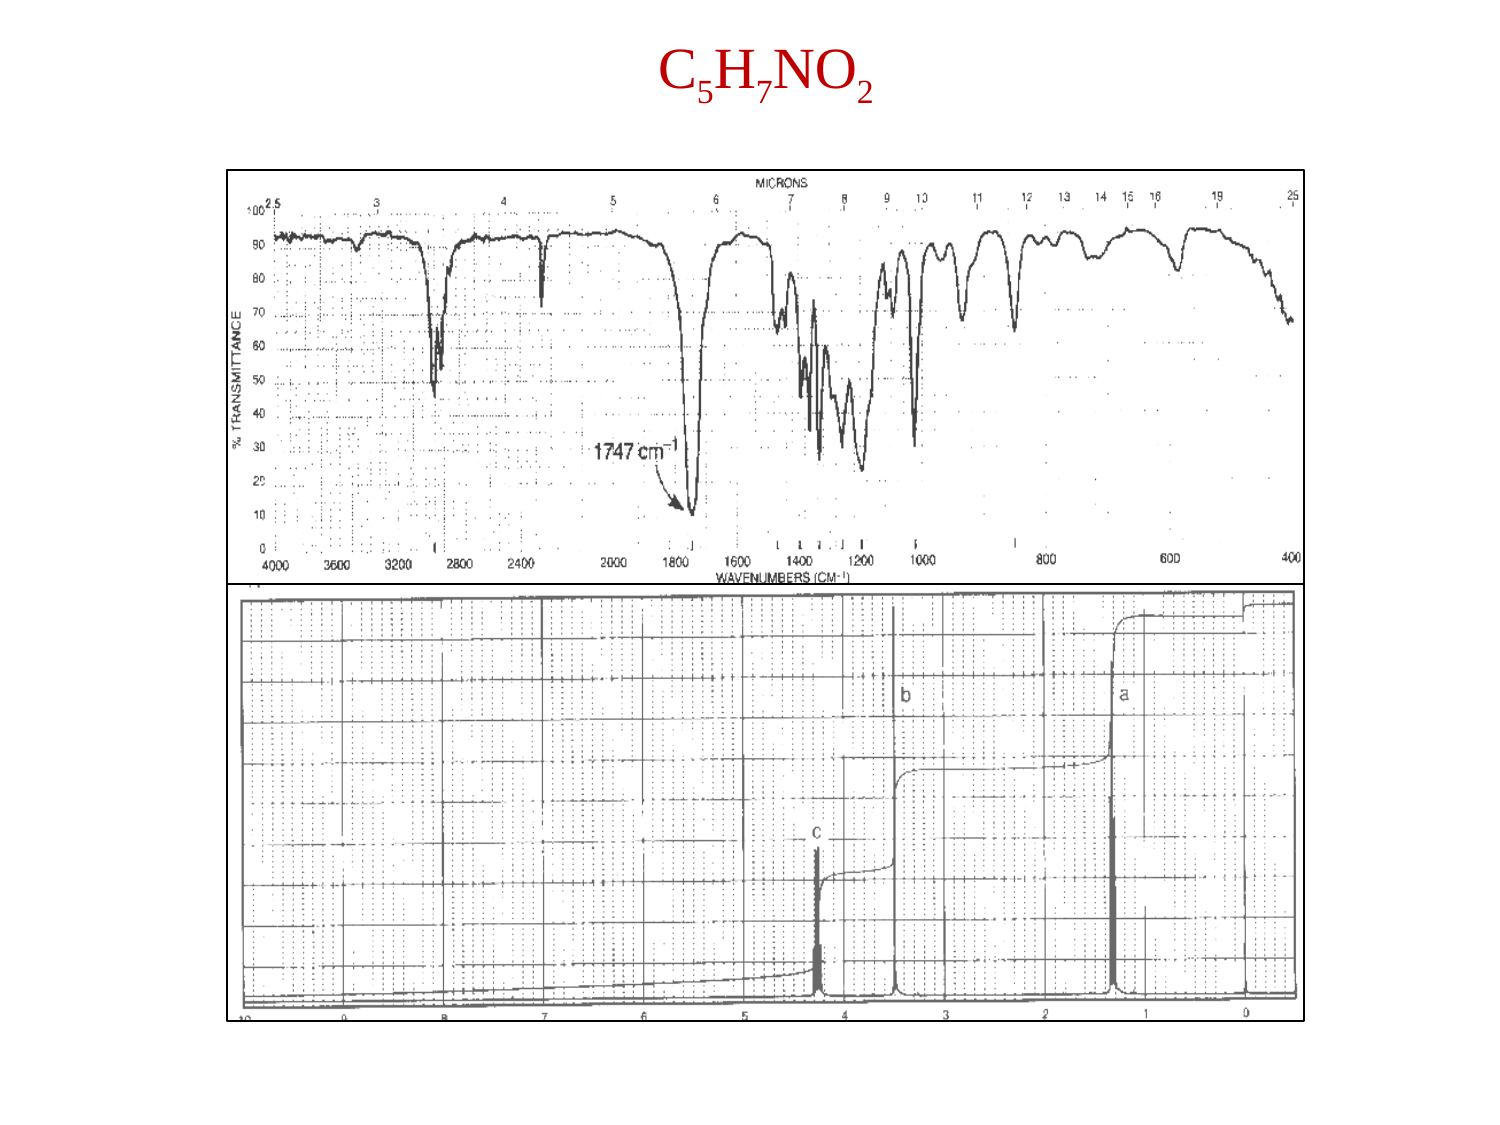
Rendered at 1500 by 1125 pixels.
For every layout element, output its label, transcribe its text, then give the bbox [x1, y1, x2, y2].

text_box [228, 170, 1304, 1021]
text_box C5H7NO2 [643, 23, 889, 118]
